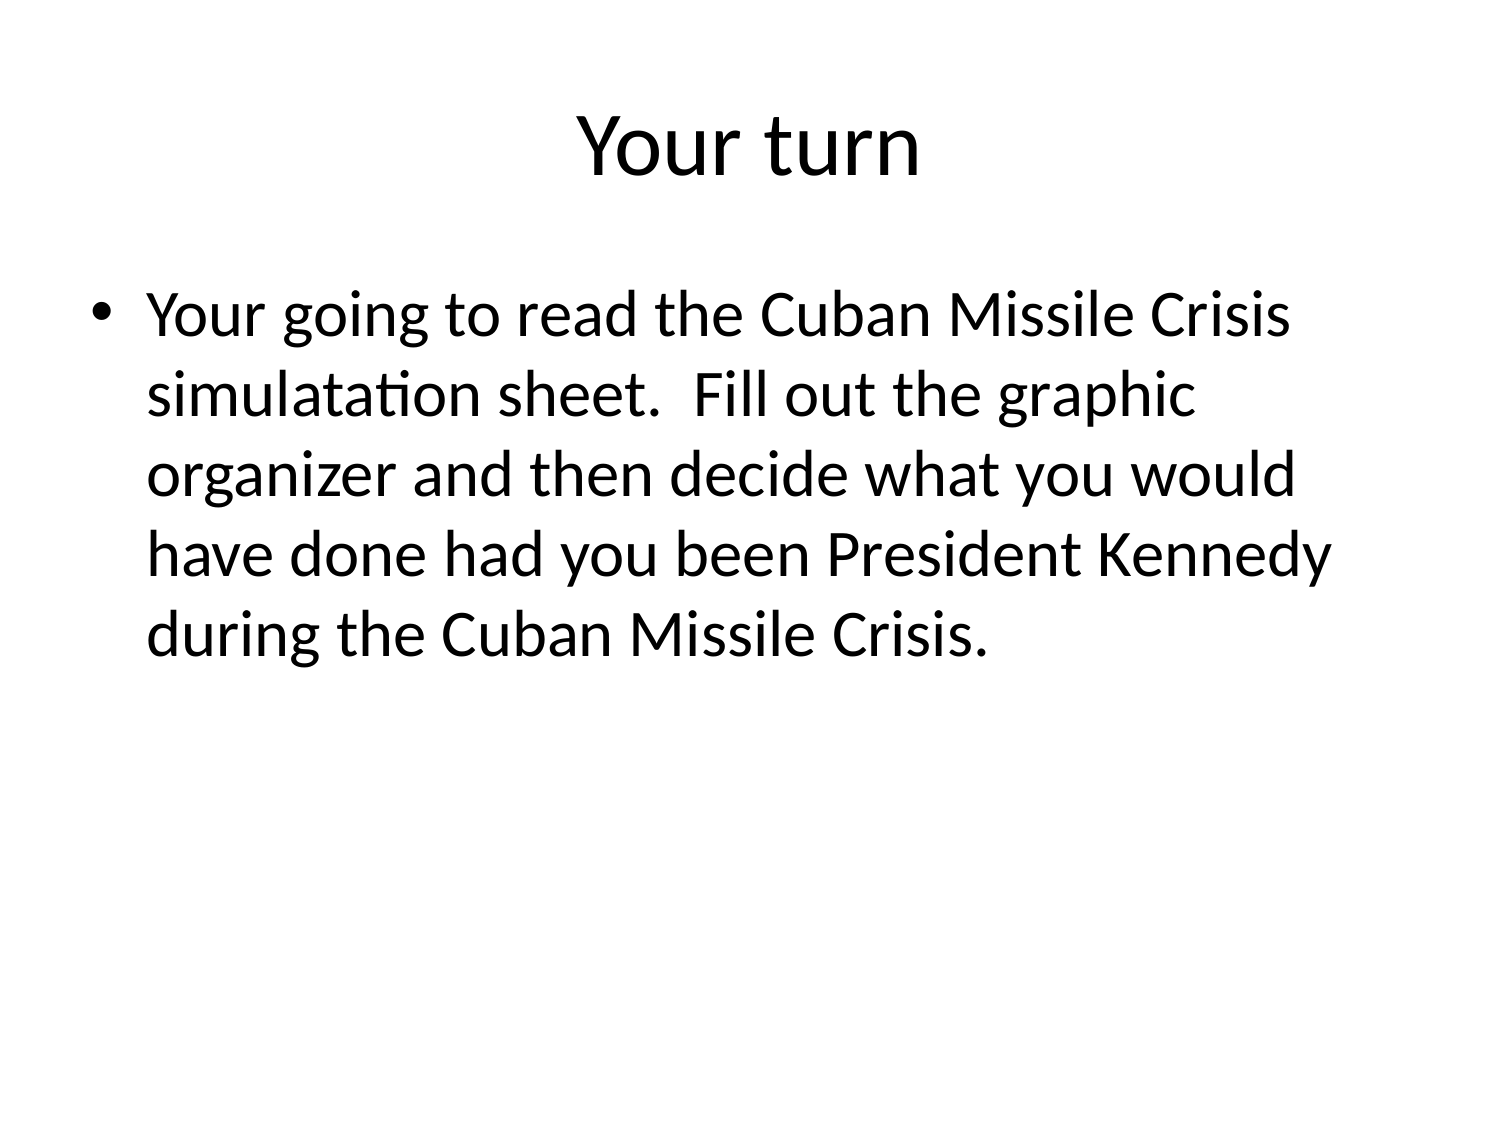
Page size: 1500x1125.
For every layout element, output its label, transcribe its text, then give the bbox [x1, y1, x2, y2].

title Your turn [75, 45, 1425, 233]
list Your going to read the Cuban Missile Crisis simulatation sheet. Fill out the graphic organizer and then decide what you would have done had you been President Kennedy during the Cuban Missile Crisis. [75, 262, 1425, 1005]
